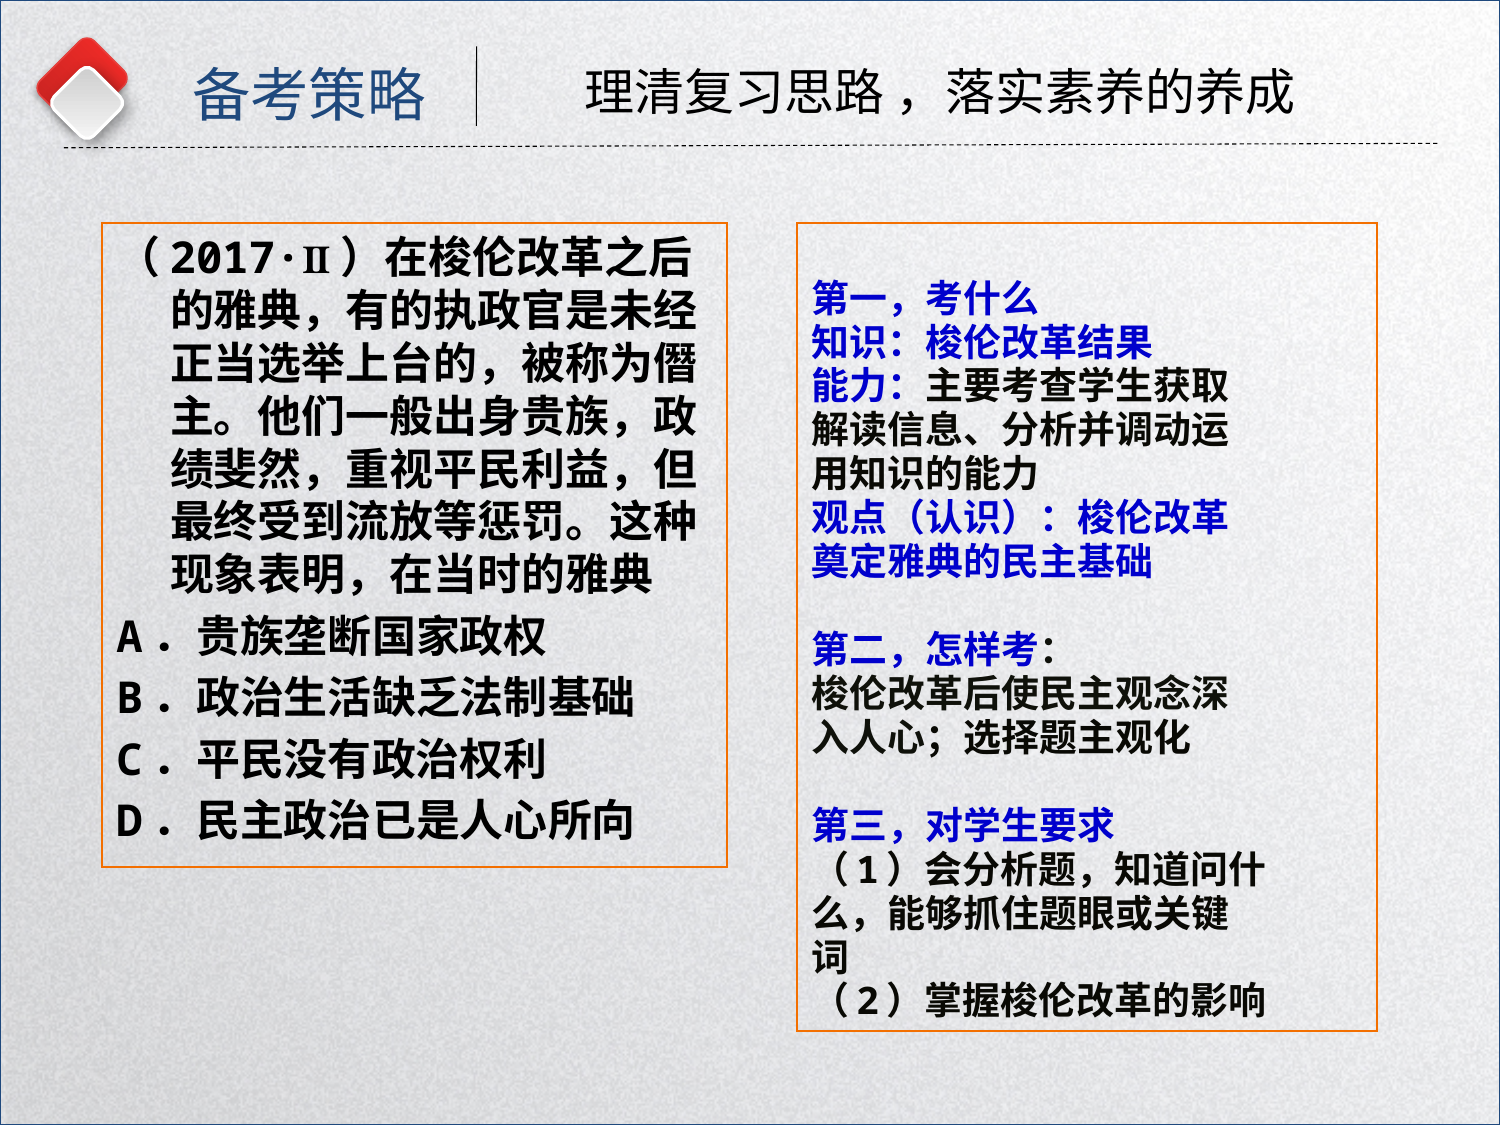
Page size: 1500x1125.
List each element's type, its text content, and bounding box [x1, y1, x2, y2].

text_box 理清复习思路 ，落实素养的养成 [569, 53, 1311, 129]
text_box 备考策略 [143, 50, 475, 136]
text_box [51, 67, 123, 139]
picture [1, 1, 1499, 1124]
text_box （2017·Ⅱ）在梭伦改革之后的雅典，有的执政官是未经正当选举上台的，被称为僭主。他们一般出身贵族，政绩斐然，重视平民利益，但最终受到流放等惩罚。这种现象表明，在当时的雅典 A．贵族垄断国家政权 B．政治生活缺乏法制基础 C．平民没有政治权利 D．民主政治已是人心所向 [101, 222, 728, 868]
text_box [37, 38, 127, 104]
text_box 第一，考什么 知识：梭伦改革结果 能力：主要考查学生获取 解读信息、分析并调动运 用知识的能力 观点（认识）：梭伦改革 奠定雅典的民主基础 第二，怎样考： 梭伦改革后使民主观念深 入人心；选择题主观化 第三，对学生要求 （1）会分析题，知道问什 么，能够抓住题眼或关键 词 （2）掌握梭伦改革的影响 [796, 222, 1378, 1032]
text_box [63, 143, 1439, 148]
